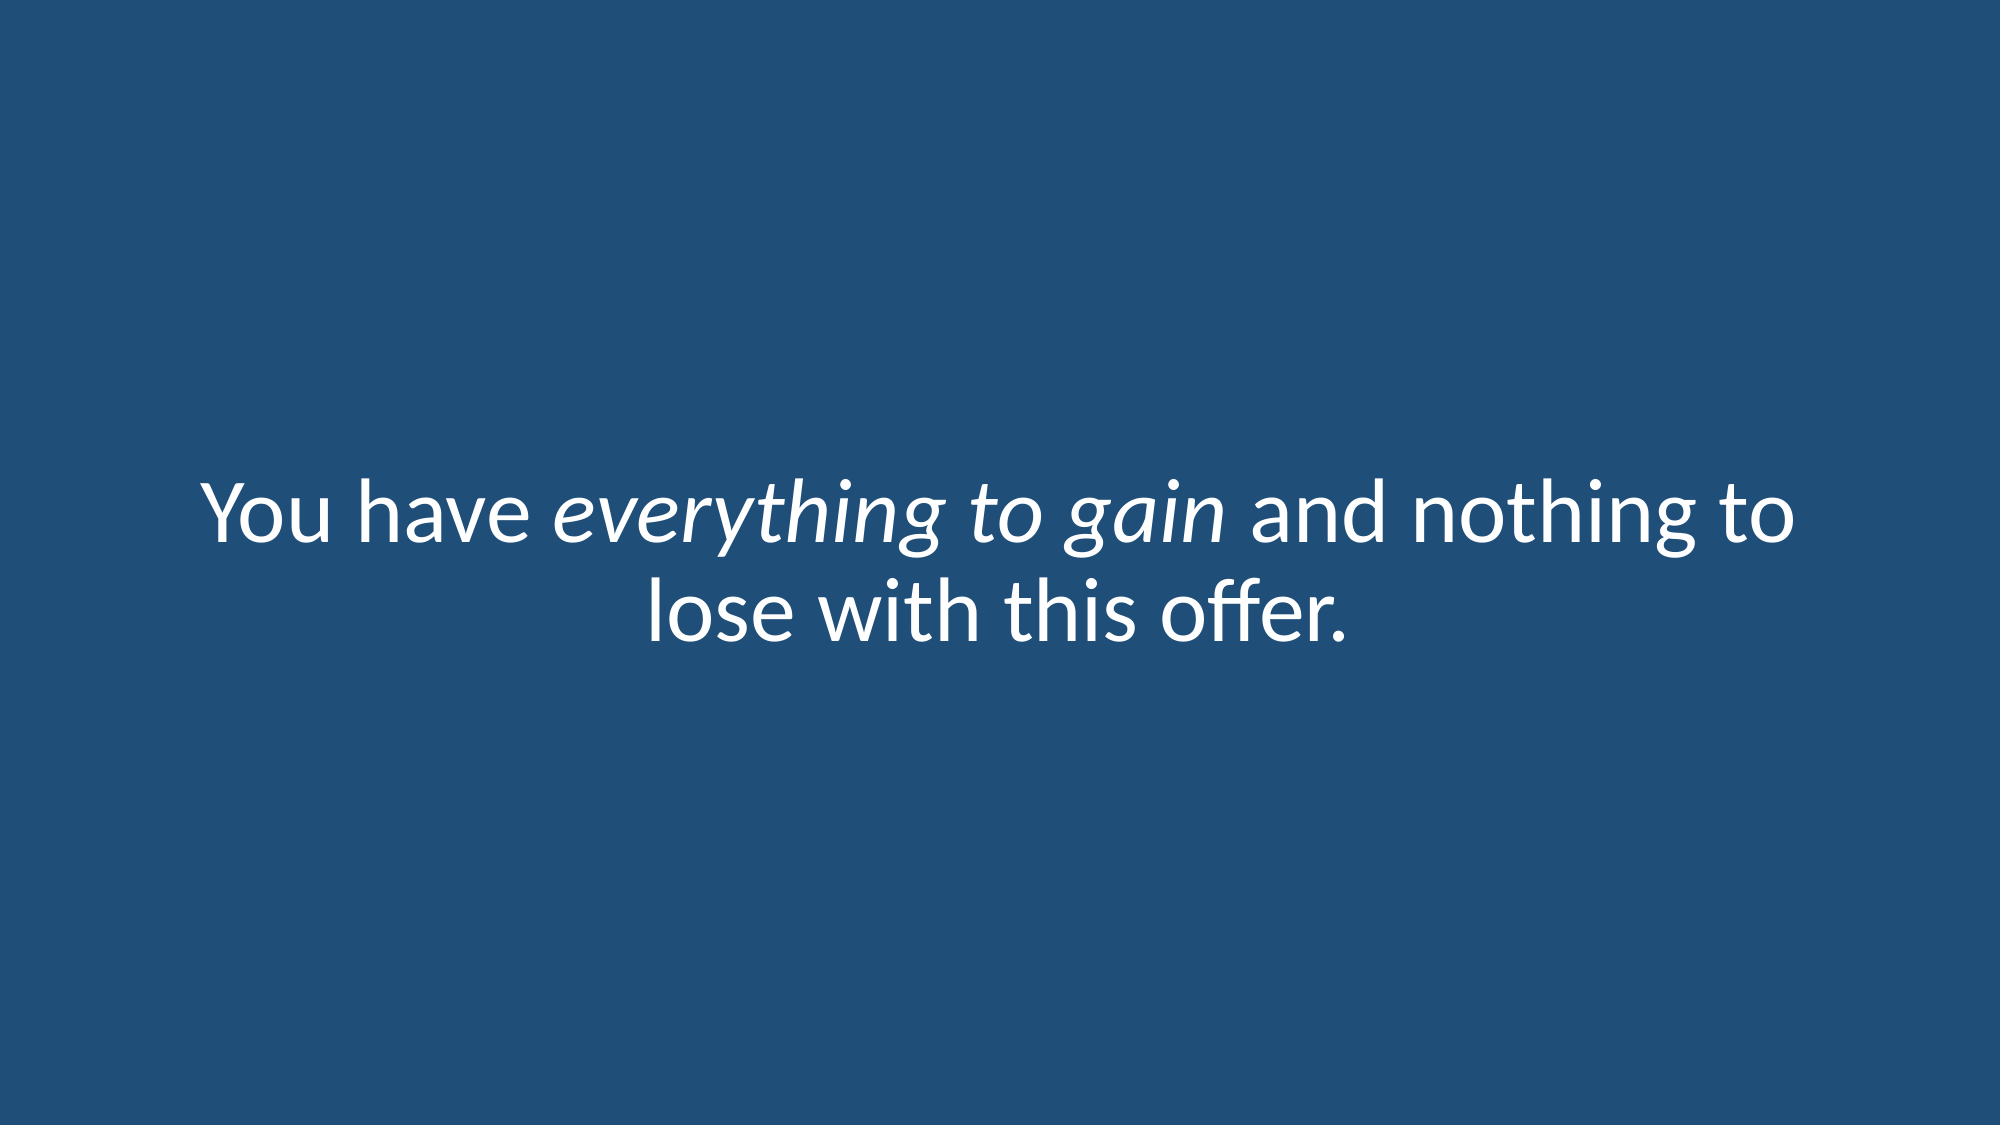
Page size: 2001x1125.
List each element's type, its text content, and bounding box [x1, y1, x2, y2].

list You have everything to gain and nothing to lose with this offer. [136, 336, 1862, 672]
